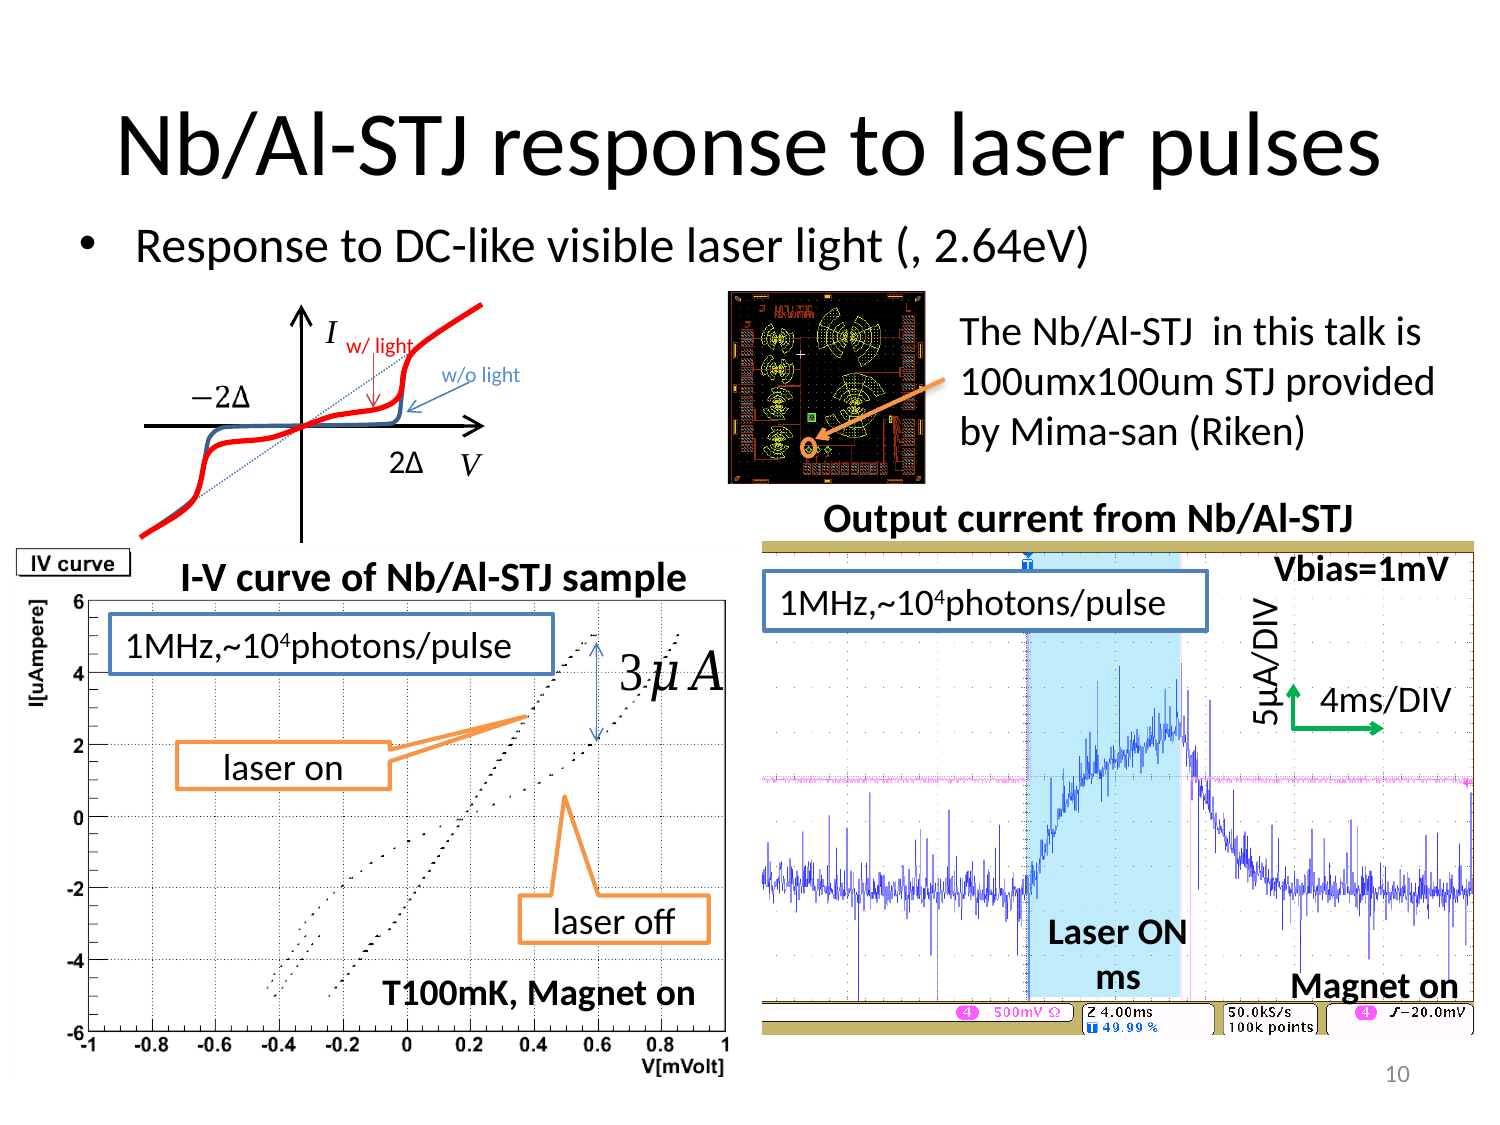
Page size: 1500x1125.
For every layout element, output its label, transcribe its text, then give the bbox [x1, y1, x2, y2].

slide_number 10 [1074, 1044, 1425, 1103]
picture [761, 541, 1475, 1036]
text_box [139, 302, 539, 544]
text_box Output current from Nb/Al-STJ [808, 483, 1387, 540]
picture [727, 291, 926, 484]
text_box The Nb/Al-STJ in this talk is 100umx100um STJ provided by Mima-san (Riken) [944, 296, 1483, 462]
title Nb/Al-STJ response to laser pulses [75, 45, 1425, 233]
text_box Vbias=1mV [1387, 536, 1465, 540]
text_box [814, 379, 945, 440]
picture [9, 546, 744, 1077]
